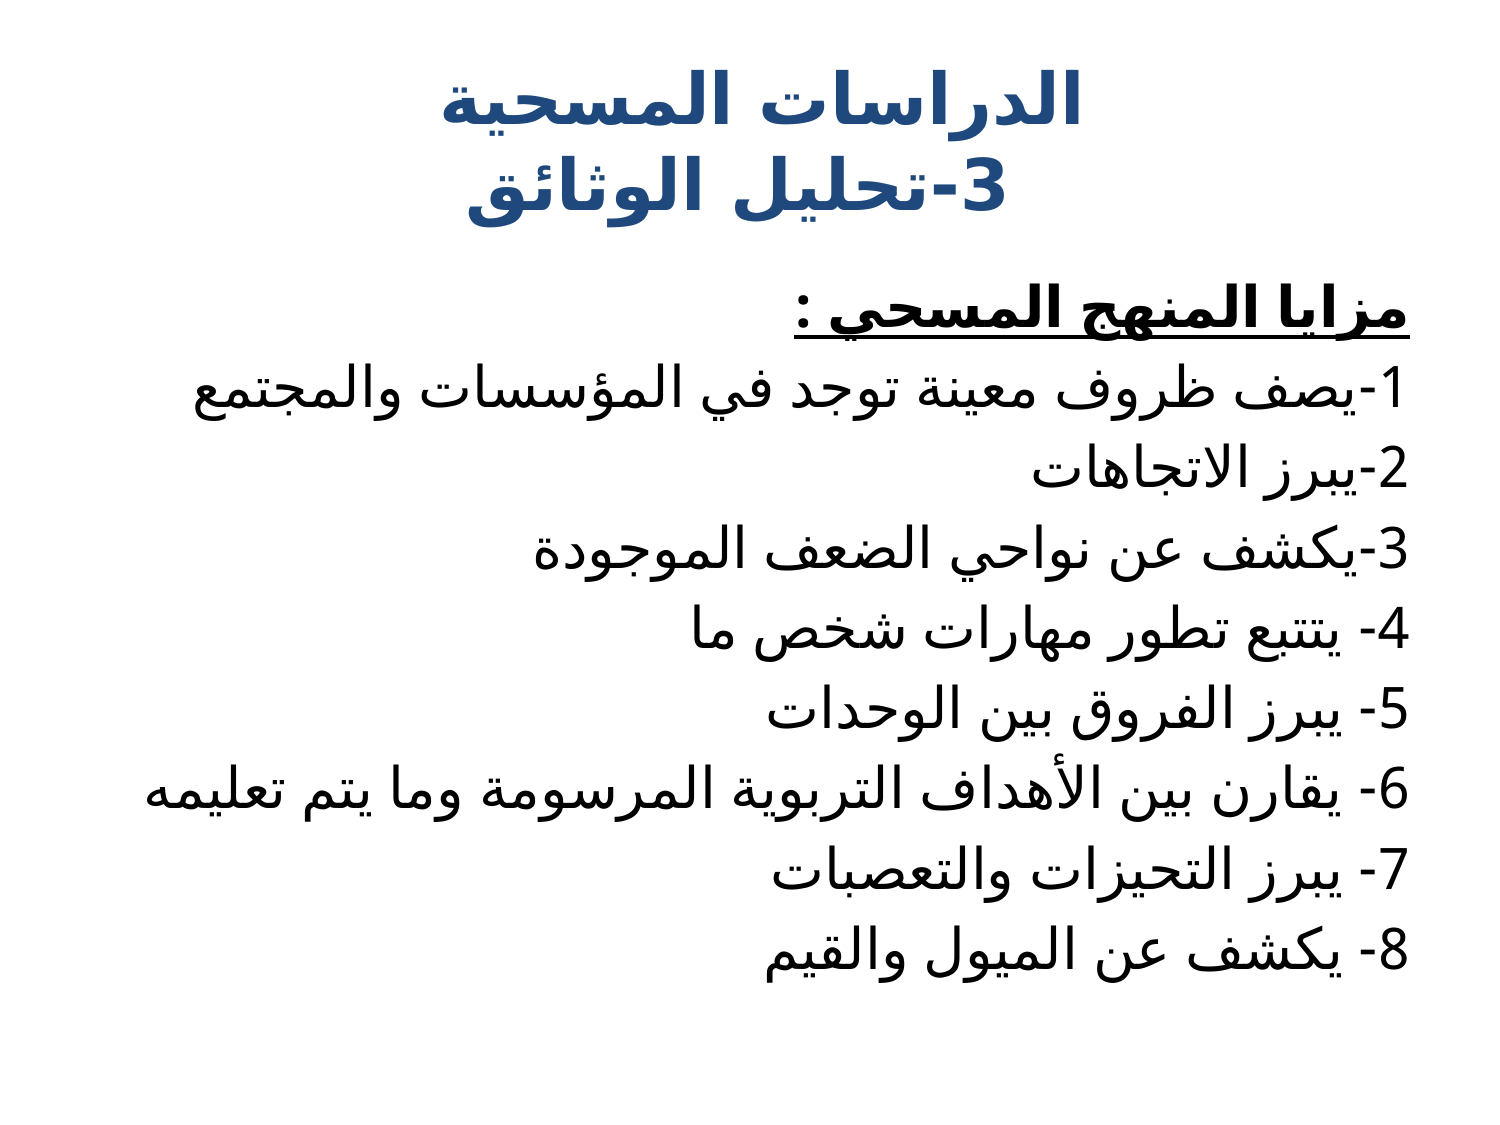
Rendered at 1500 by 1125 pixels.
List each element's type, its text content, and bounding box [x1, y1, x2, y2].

title الدراسات المسحية 3-تحليل الوثائق [75, 45, 1425, 233]
list مزايا المنهج المسحي : 1-يصف ظروف معينة توجد في المؤسسات والمجتمع 2-يبرز الاتجاهات 3-يكشف عن نواحي الضعف الموجودة 4- يتتبع تطور مهارات شخص ما 5- يبرز الفروق بين الوحدات 6- يقارن بين الأهداف التربوية المرسومة وما يتم تعليمه 7- يبرز التحيزات والتعصبات 8- يكشف عن الميول والقيم [75, 262, 1425, 1005]
